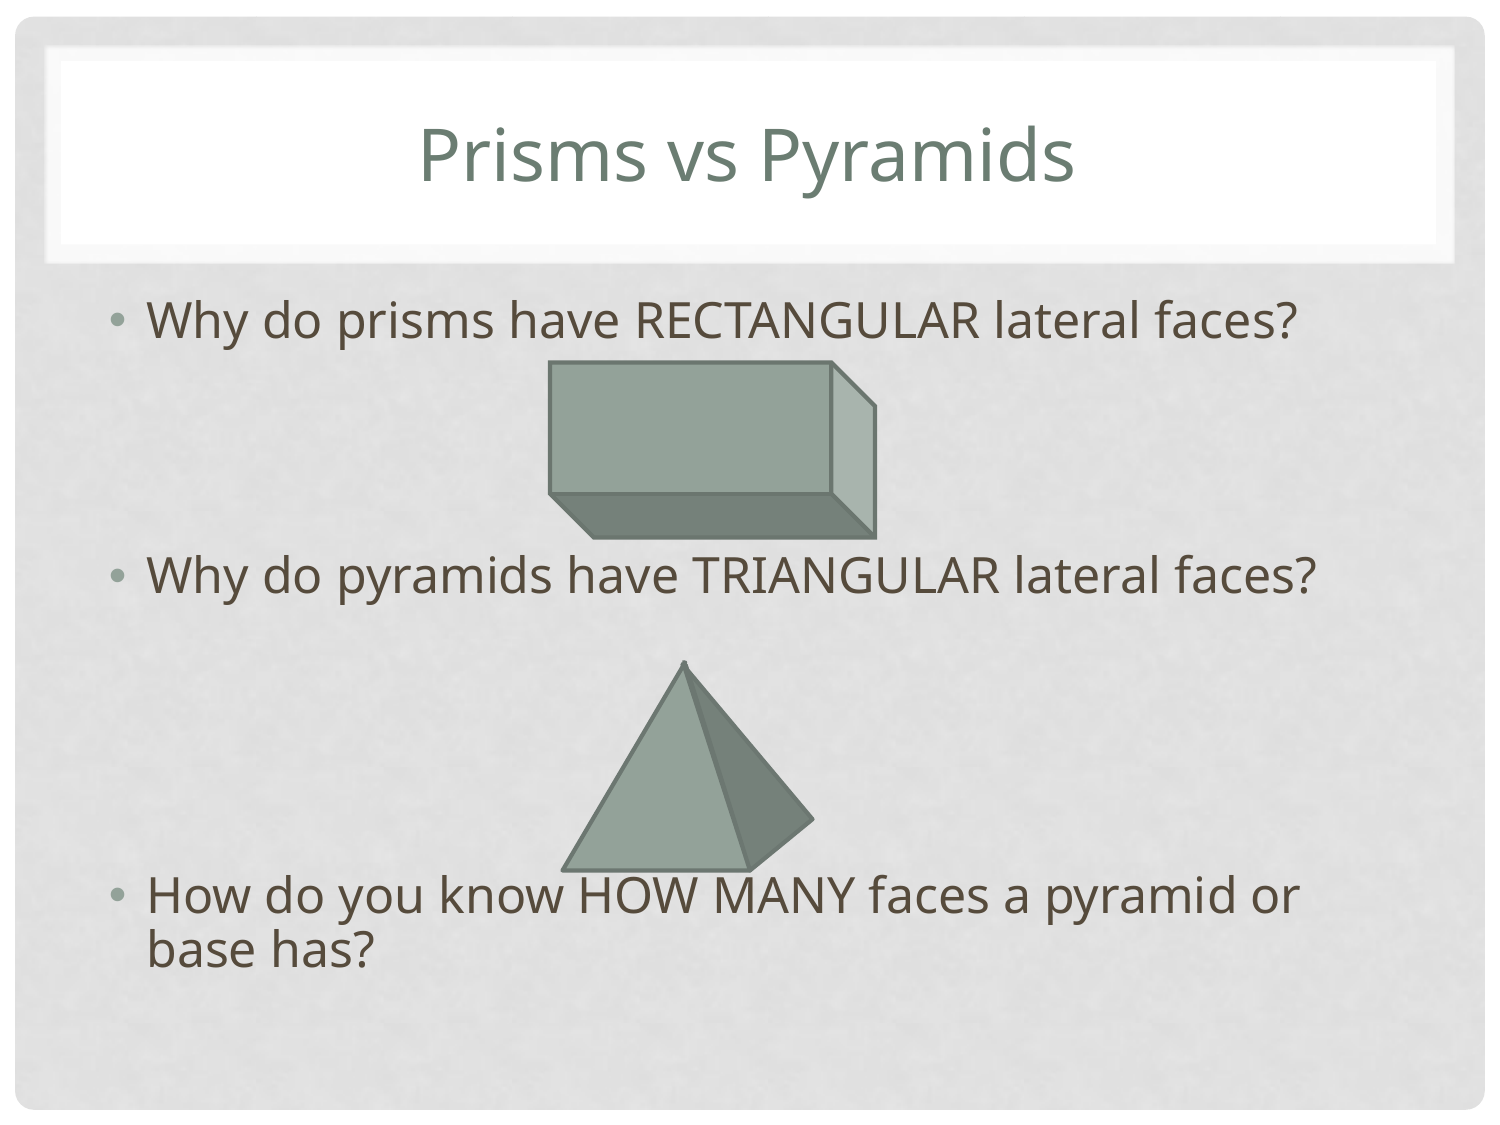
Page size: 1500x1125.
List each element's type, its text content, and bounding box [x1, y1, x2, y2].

text_box [550, 362, 876, 538]
list Why do prisms have RECTANGULAR lateral faces? Why do pyramids have TRIANGULAR lateral faces? How do you know HOW MANY faces a pyramid or base has? [74, 287, 1426, 1006]
text_box [560, 660, 815, 873]
title Prisms vs Pyramids [69, 66, 1425, 238]
